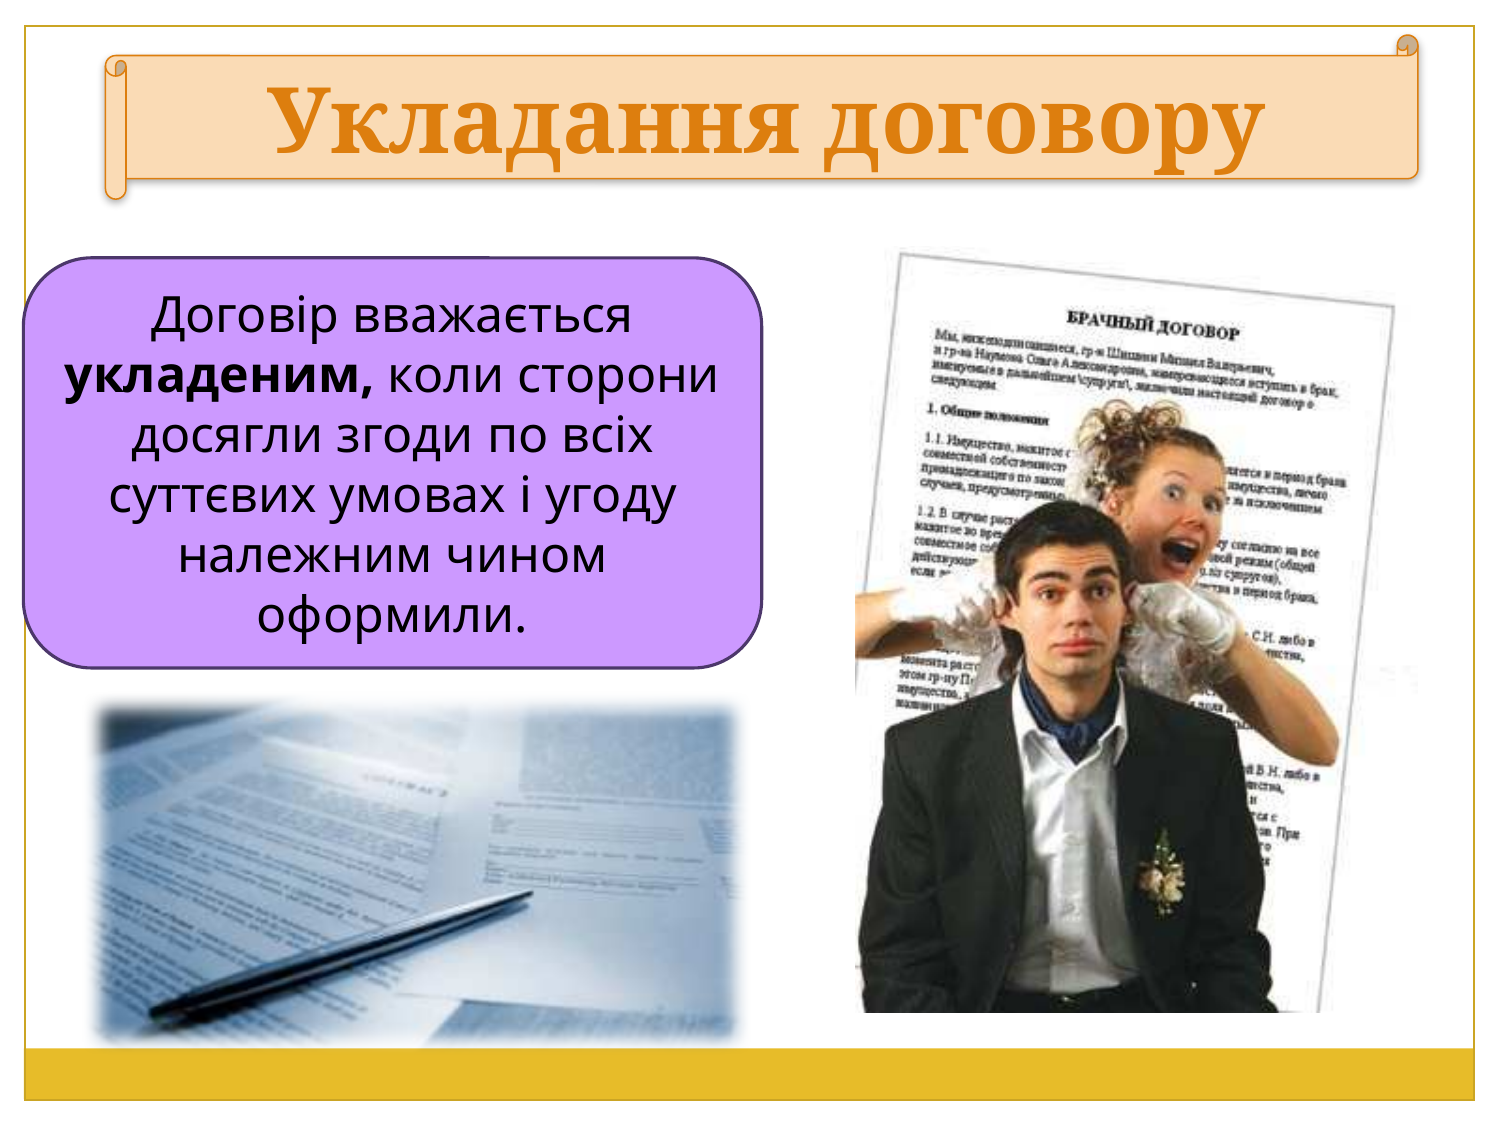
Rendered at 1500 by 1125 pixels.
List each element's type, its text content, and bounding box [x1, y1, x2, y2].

text_box Укладання договору [104, 34, 1419, 200]
picture [855, 245, 1419, 1014]
text_box Договiр вважається укладеним, коли сторони досягли згоди по всiх суттєвих умовах i угоду належним чином оформили. [22, 256, 763, 669]
picture [81, 691, 751, 1055]
